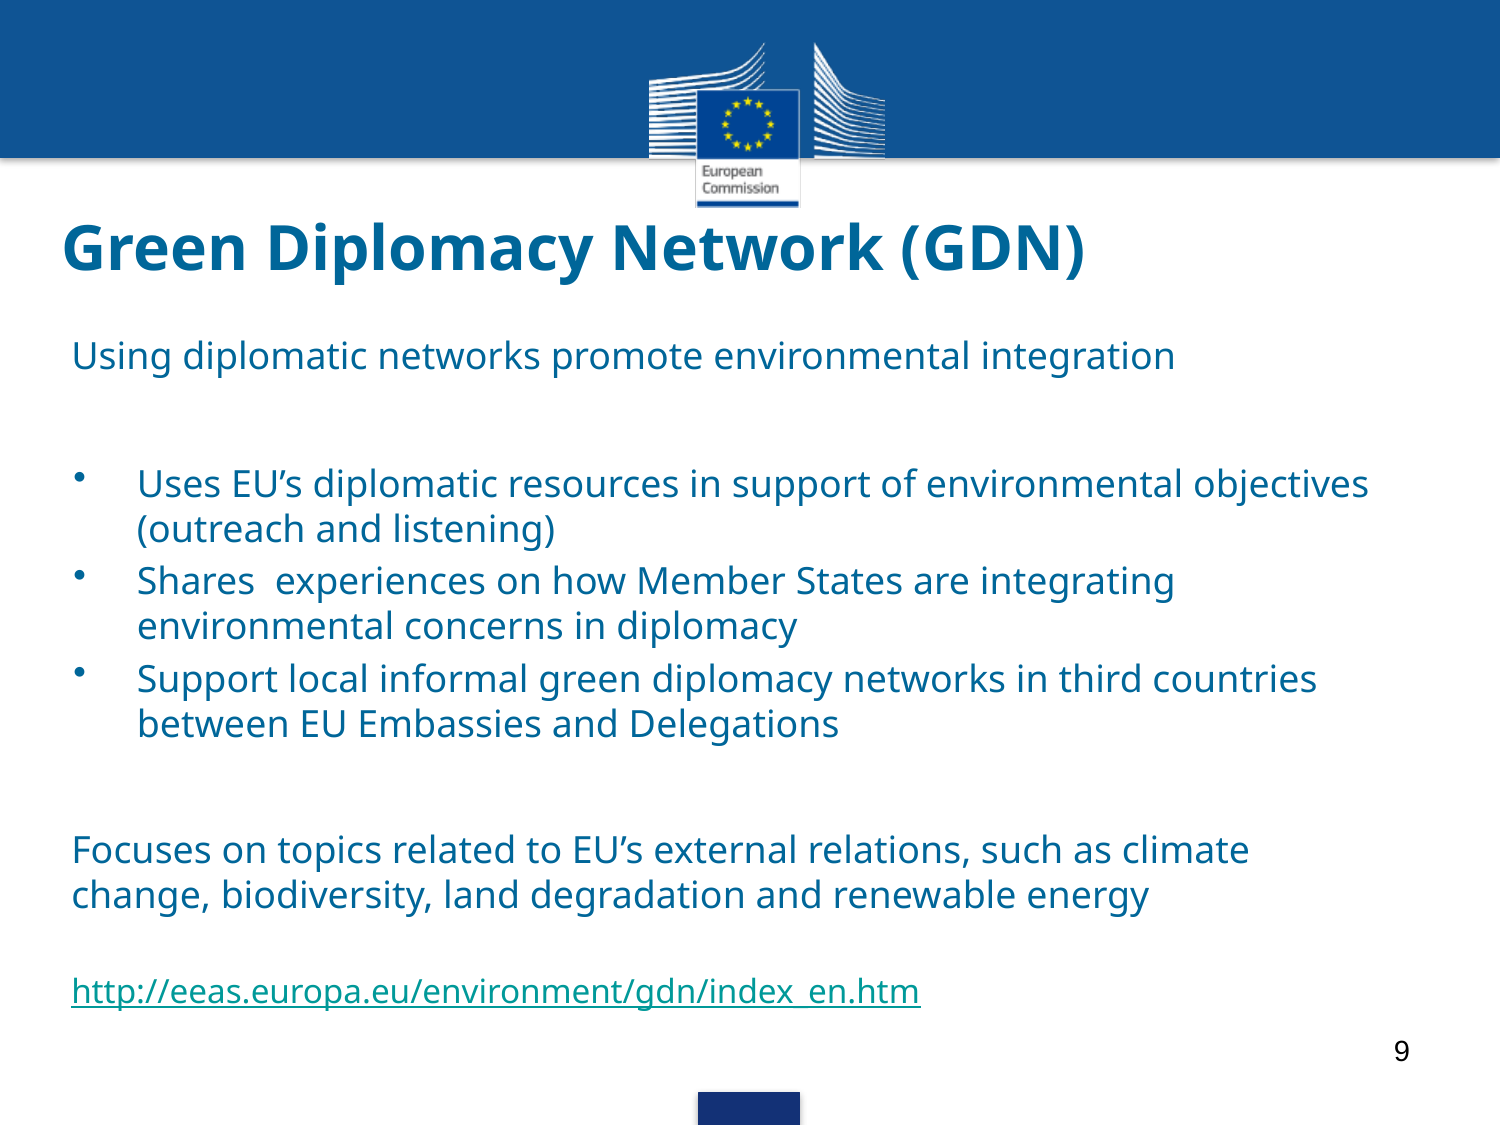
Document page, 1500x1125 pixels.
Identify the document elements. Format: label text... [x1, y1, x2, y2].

title Green Diplomacy Network (GDN) [0, 144, 1388, 324]
picture [649, 42, 885, 144]
slide_number 9 [1074, 1024, 1426, 1103]
list Using diplomatic networks promote environmental integration Uses EU’s diplomatic resources in support of environmental objectives (outreach and listening) Shares experiences on how Member States are integrating environmental concerns in diplomacy Support local informal green diplomacy networks in third countries between EU Embassies and Delegations Focuses on topics related to EU’s external relations, such as climate change, biodiversity, land degradation and renewable energy http://eeas.europa.eu/environment/gdn/index_en.htm [0, 324, 1413, 1023]
